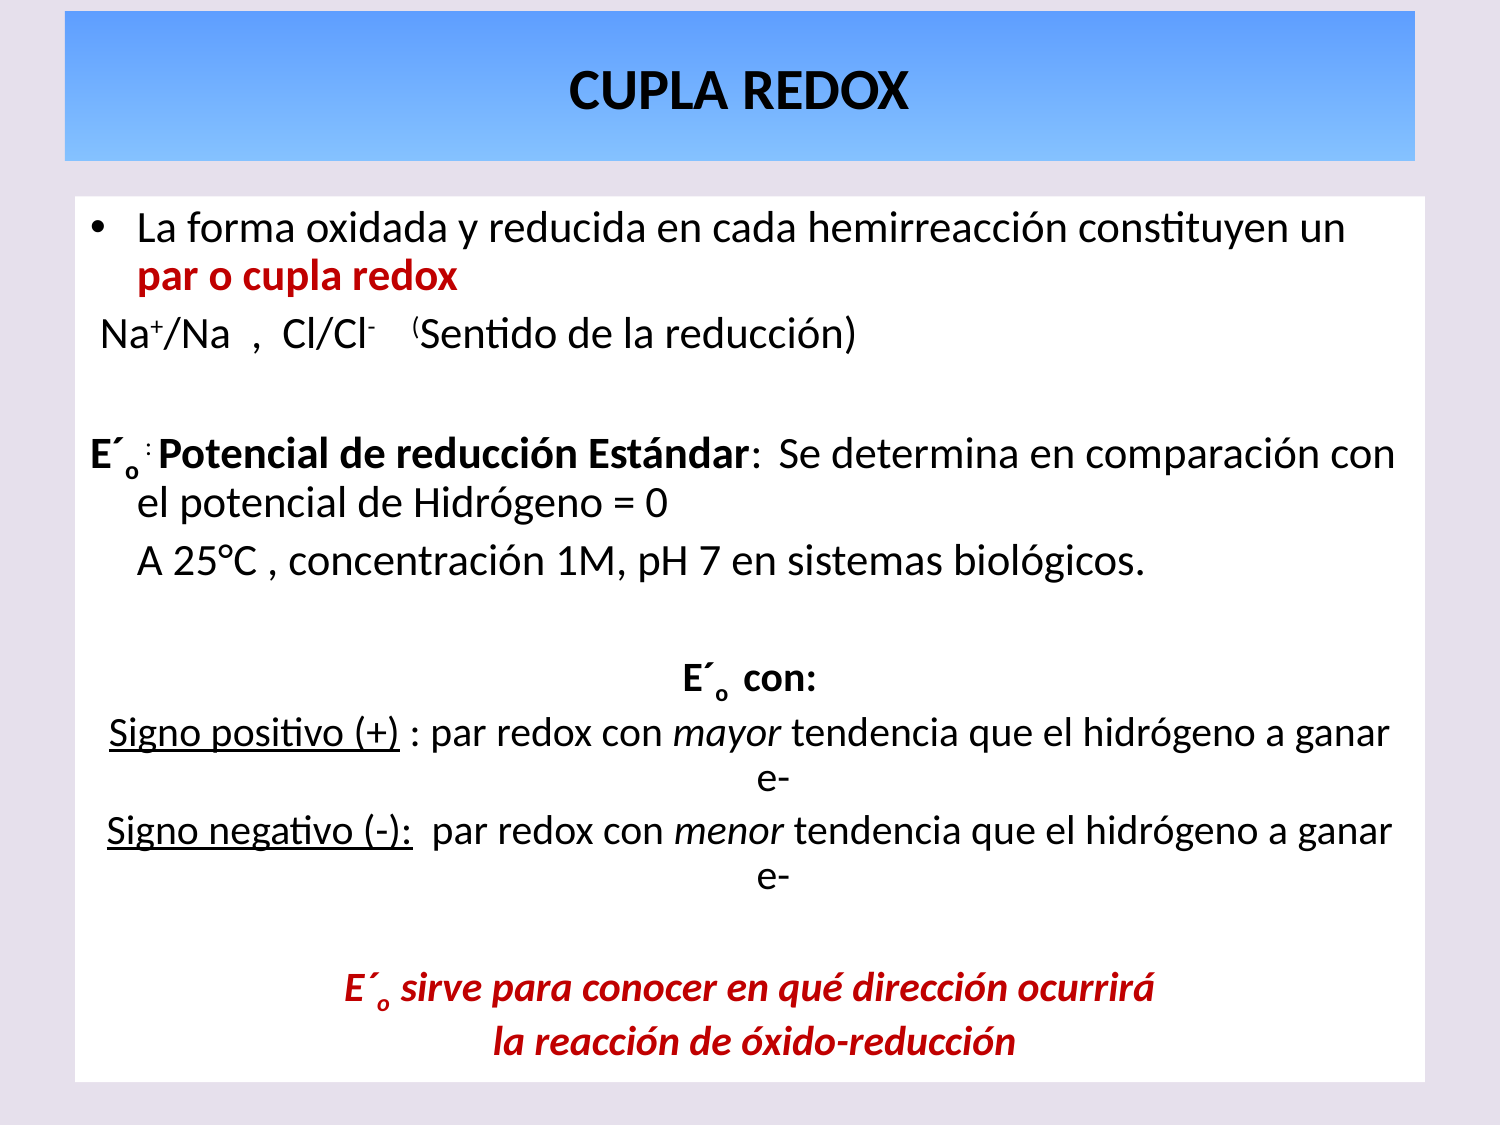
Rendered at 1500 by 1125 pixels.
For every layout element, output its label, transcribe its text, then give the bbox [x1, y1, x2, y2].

title CUPLA REDOX [64, 11, 1415, 161]
list La forma oxidada y reducida en cada hemirreacción constituyen un par o cupla redox Na+/Na , Cl/Cl- (Sentido de la reducción) E´o : Potencial de reducción Estándar: Se determina en comparación con el potencial de Hidrógeno = 0 A 25°C , concentración 1M, pH 7 en sistemas biológicos. E´o con: Signo positivo (+) : par redox con mayor tendencia que el hidrógeno a ganar e- Signo negativo (-): par redox con menor tendencia que el hidrógeno a ganar e- E´o sirve para conocer en qué dirección ocurrirá la reacción de óxido-reducción [75, 196, 1425, 1083]
